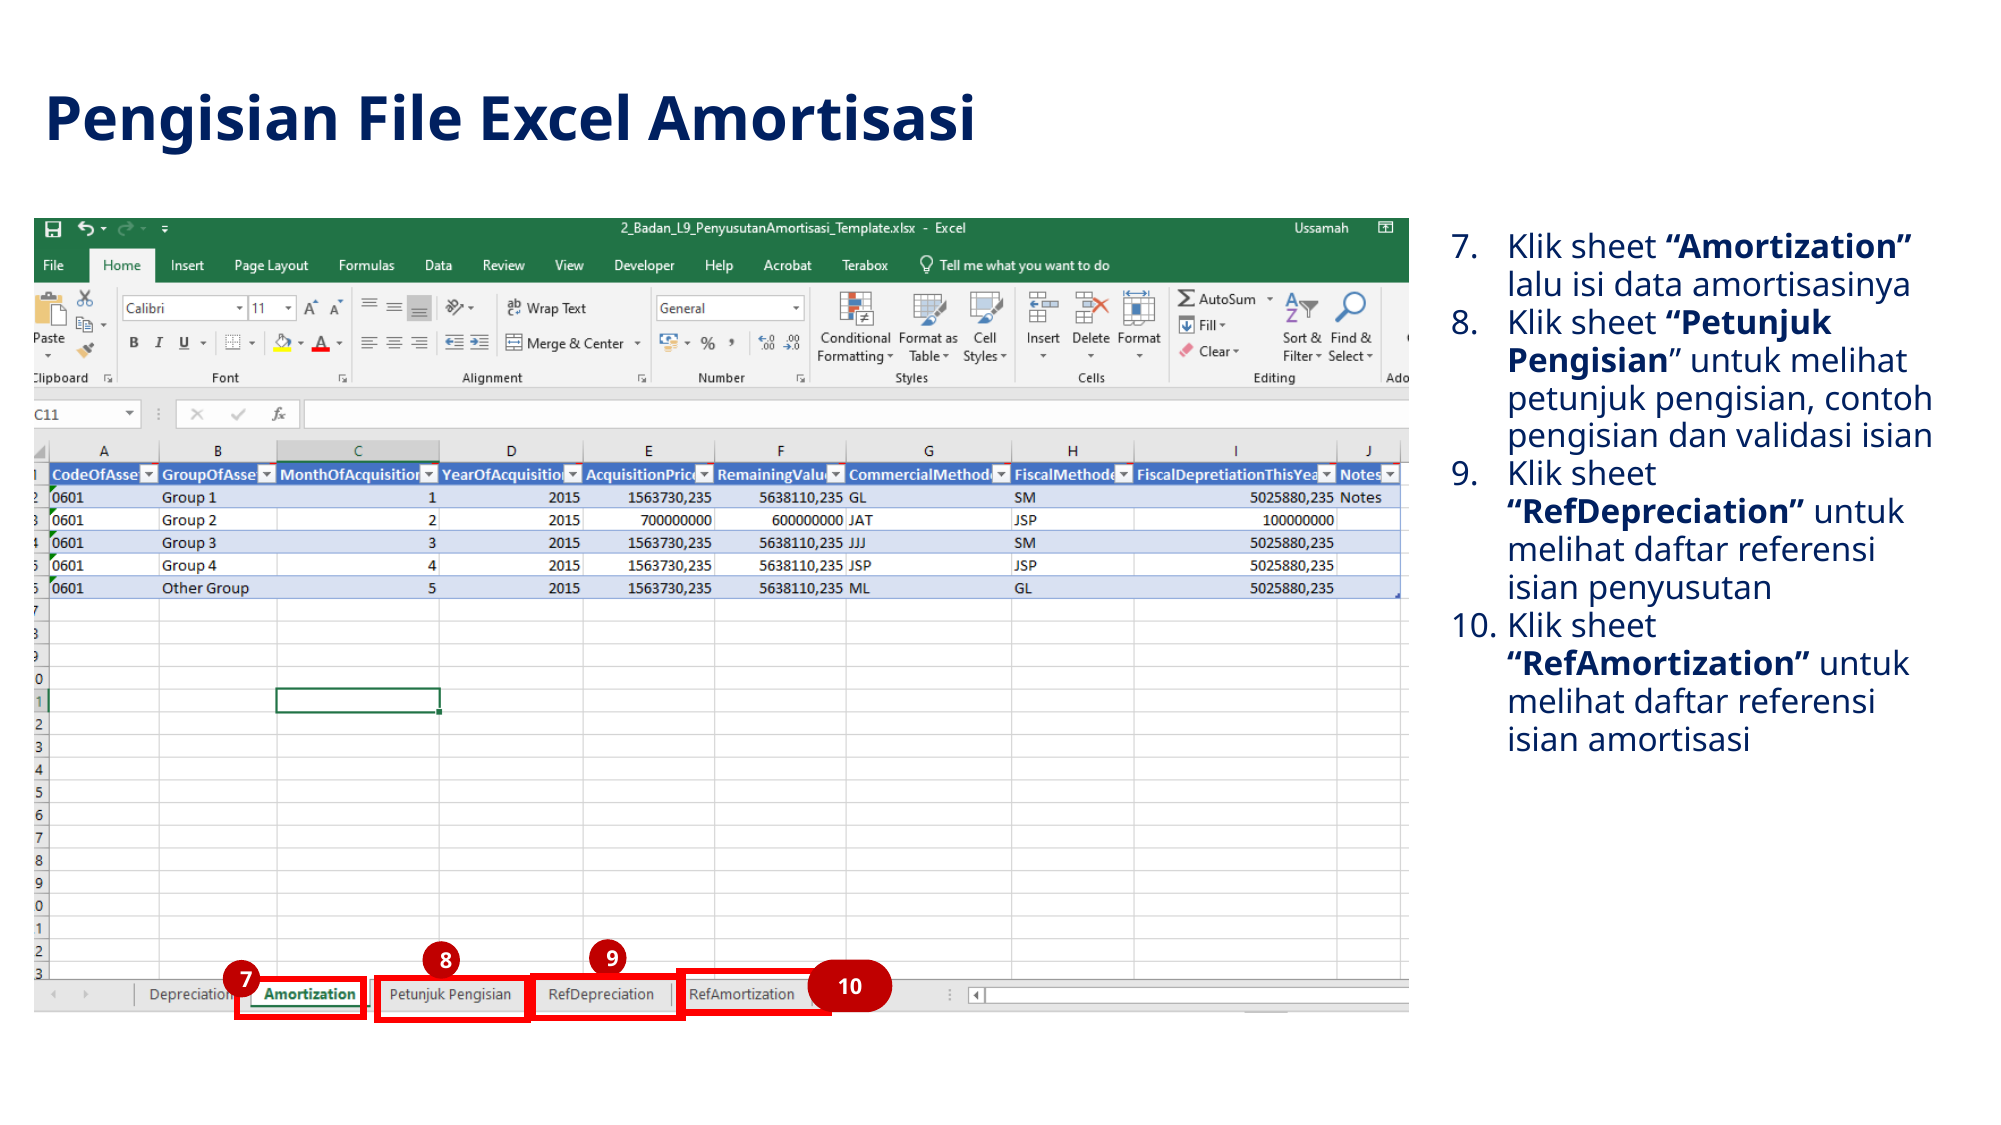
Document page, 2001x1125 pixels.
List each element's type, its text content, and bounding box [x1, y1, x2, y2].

text_box Pengisian File Excel Amortisasi [44, 43, 1852, 153]
text_box Klik sheet “Amortization” lalu isi data amortisasinya Klik sheet “Petunjuk Pengisian” untuk melihat petunjuk pengisian, contoh pengisian dan validasi isian Klik sheet “RefDepreciation” untuk melihat daftar referensi isian penyusutan Klik sheet “RefAmortization” untuk melihat daftar referensi isian amortisasi [1450, 227, 1956, 796]
text_box [377, 1013, 529, 1021]
text_box [236, 1013, 365, 1018]
text_box [532, 1013, 684, 1019]
picture [34, 218, 1409, 1013]
